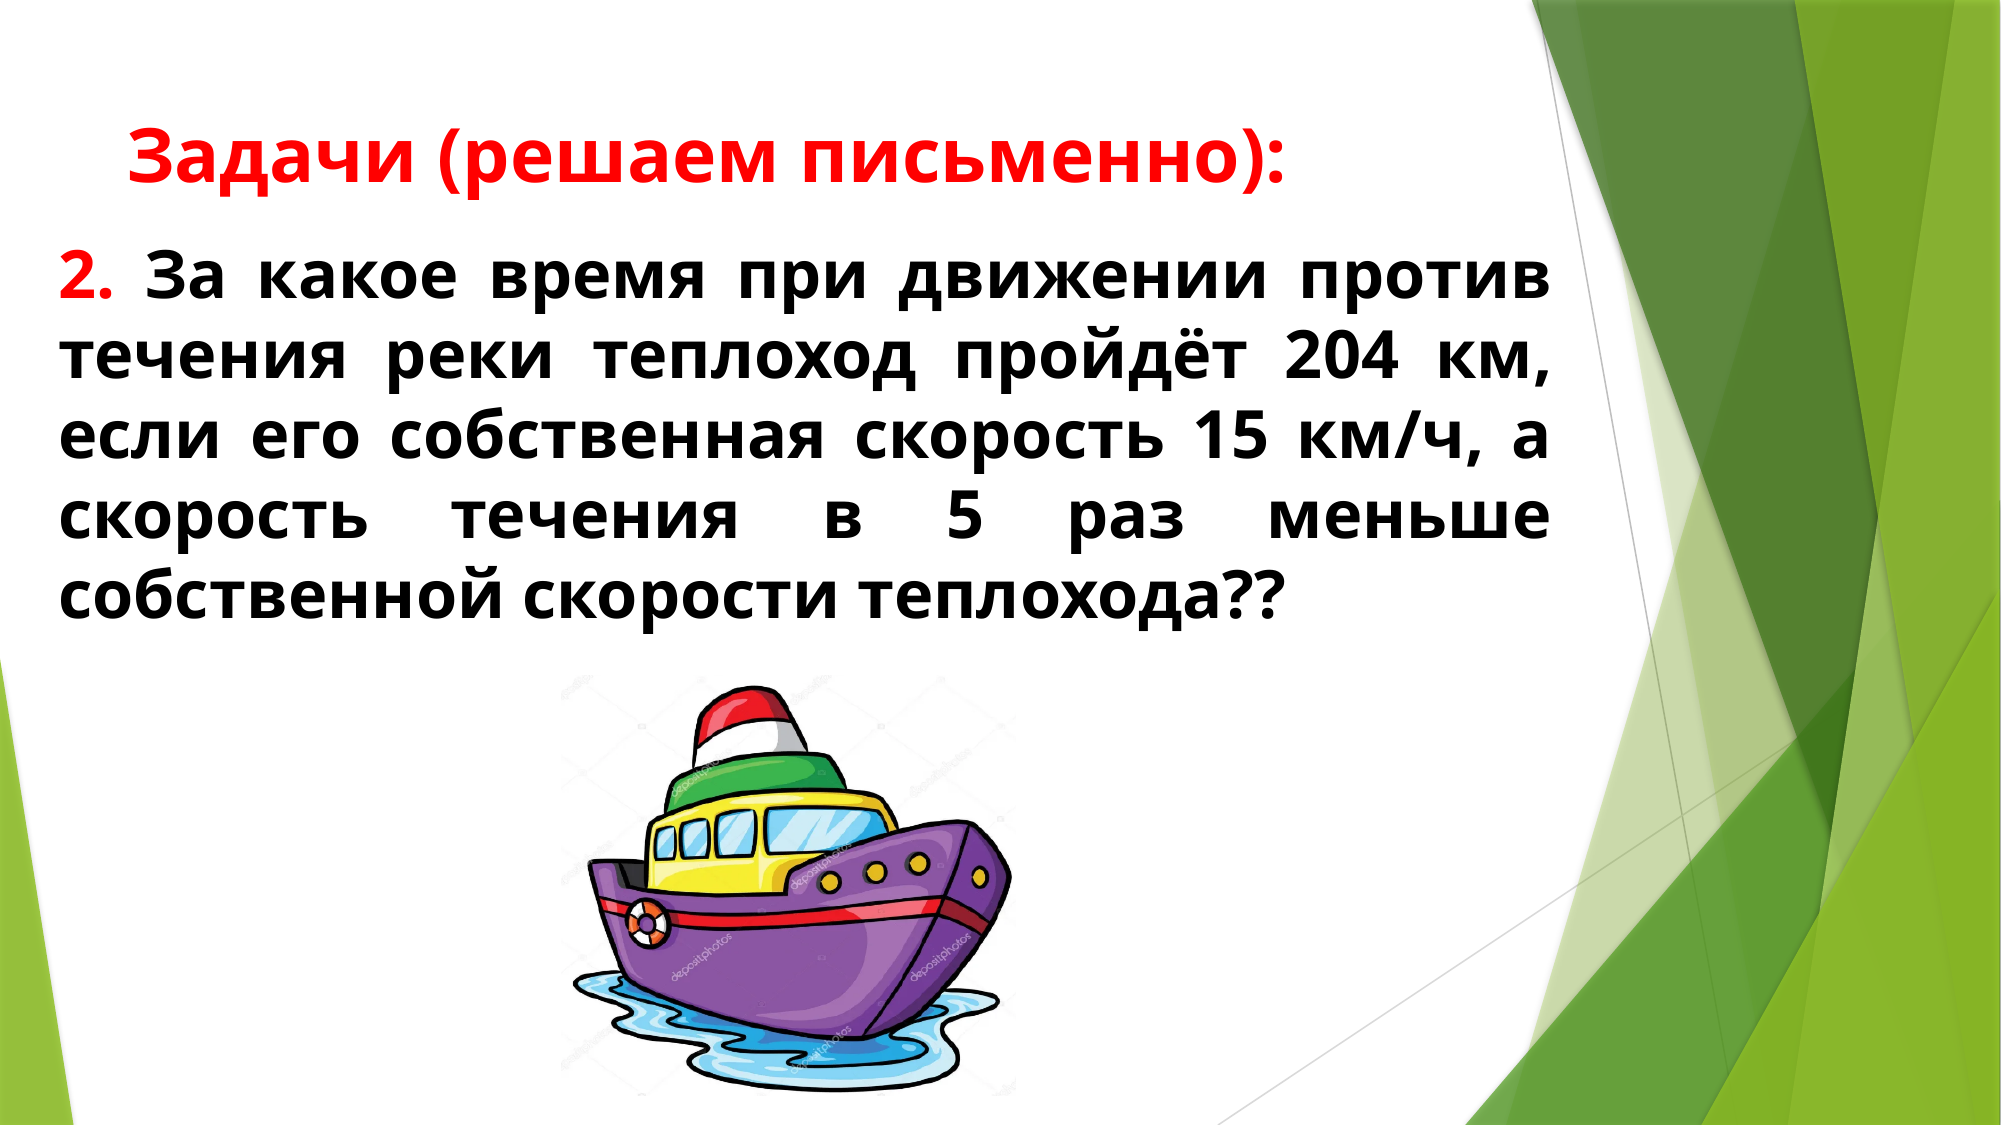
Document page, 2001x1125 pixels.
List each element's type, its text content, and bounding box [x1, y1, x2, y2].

title Задачи (решаем письменно): [111, 99, 1522, 223]
picture [561, 675, 1017, 1096]
list 2. За какое время при движении против течения реки теплоход пройдёт 204 км, если его собственная скорость 15 км/ч, а скорость течения в 5 раз меньше собственной скорости теплохода?? [43, 223, 1568, 991]
